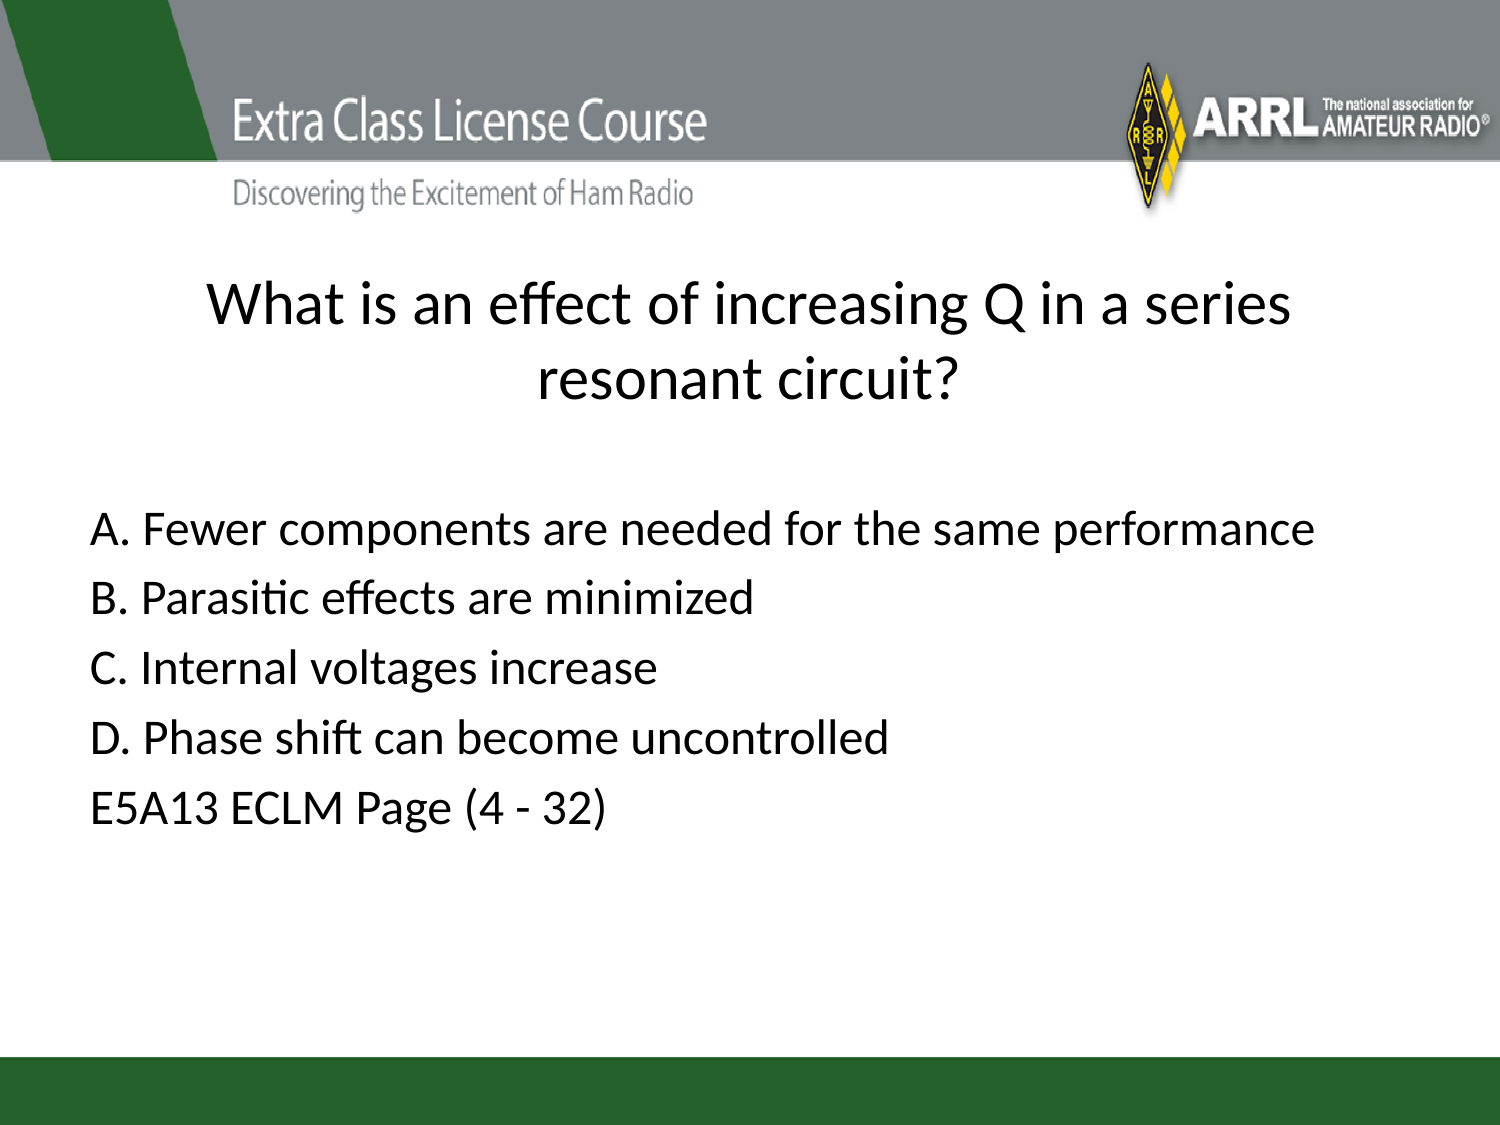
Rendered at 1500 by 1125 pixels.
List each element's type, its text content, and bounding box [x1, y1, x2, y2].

list A. Fewer components are needed for the same performance B. Parasitic effects are minimized C. Internal voltages increase D. Phase shift can become uncontrolled E5A13 ECLM Page (4 - 32) [75, 487, 1425, 1005]
picture [0, 0, 1500, 1125]
title What is an effect of increasing Q in a series resonant circuit? [75, 254, 1425, 435]
